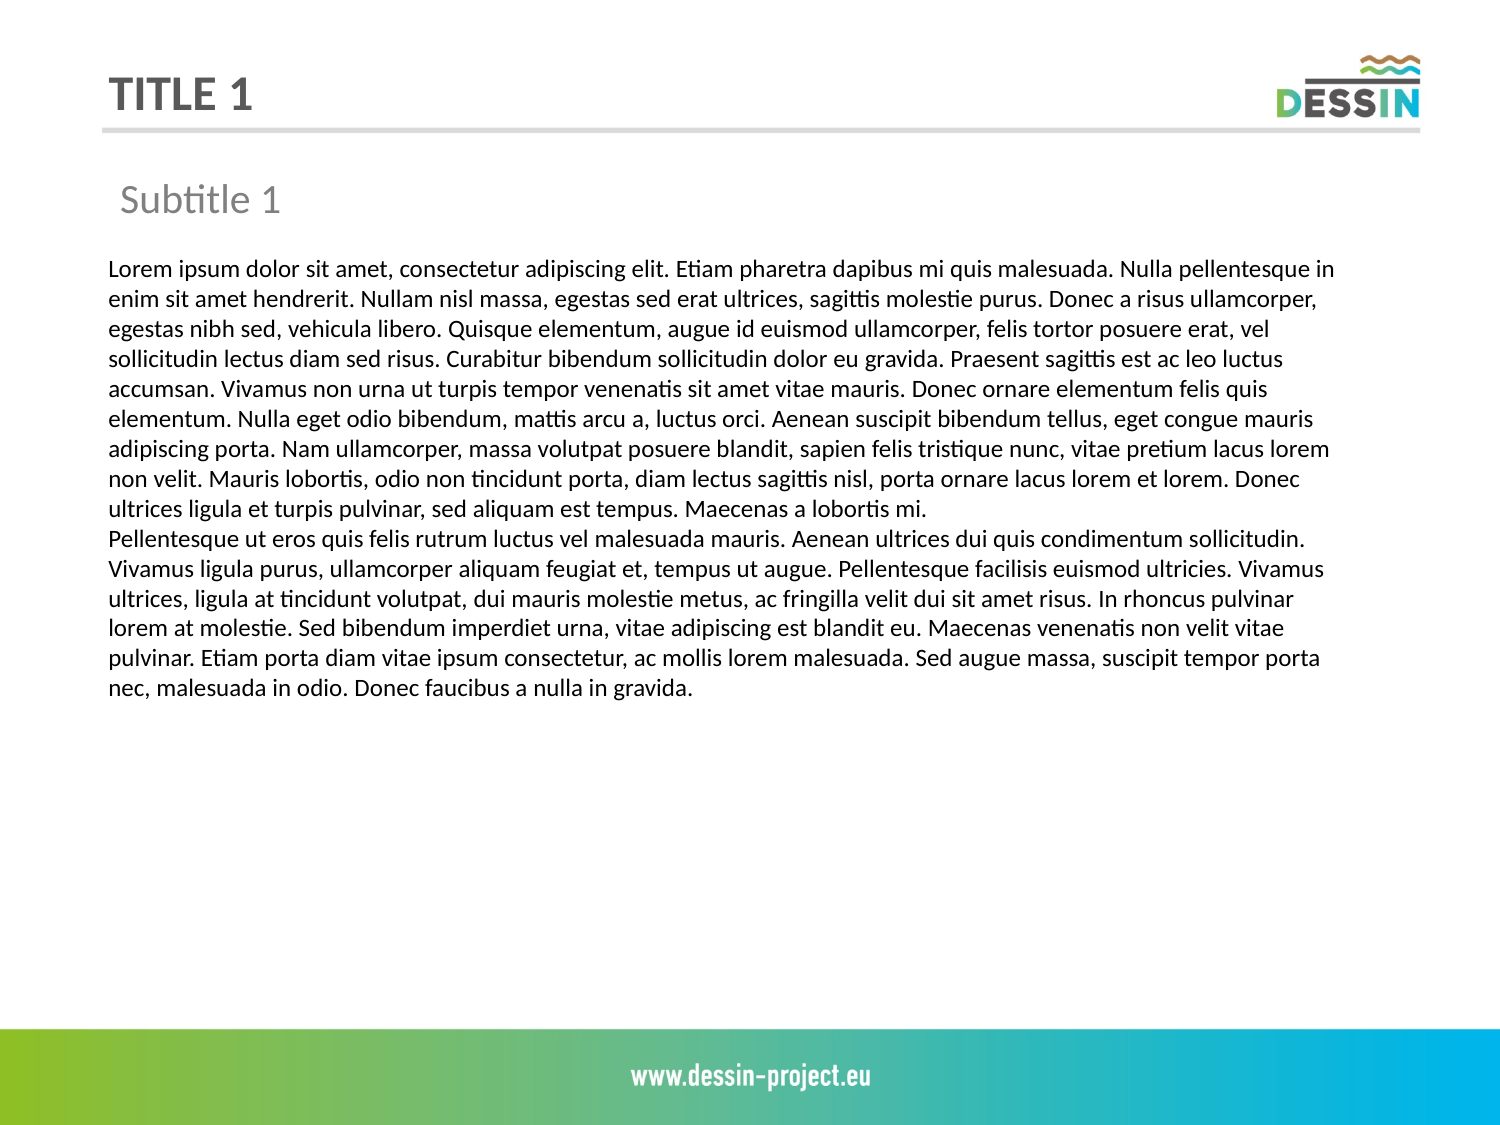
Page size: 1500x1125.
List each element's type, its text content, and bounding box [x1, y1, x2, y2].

text_box TITLE 1 [93, 53, 926, 128]
text_box Lorem ipsum dolor sit amet, consectetur adipiscing elit. Etiam pharetra dapibus mi quis malesuada. Nulla pellentesque in enim sit amet hendrerit. Nullam nisl massa, egestas sed erat ultrices, sagittis molestie purus. Donec a risus ullamcorper, egestas nibh sed, vehicula libero. Quisque elementum, augue id euismod ullamcorper, felis tortor posuere erat, vel sollicitudin lectus diam sed risus. Curabitur bibendum sollicitudin dolor eu gravida. Praesent sagittis est ac leo luctus accumsan. Vivamus non urna ut turpis tempor venenatis sit amet vitae mauris. Donec ornare elementum felis quis elementum. Nulla eget odio bibendum, mattis arcu a, luctus orci. Aenean suscipit bibendum tellus, eget congue mauris adipiscing porta. Nam ullamcorper, massa volutpat posuere blandit, sapien felis tristique nunc, vitae pretium lacus lorem non velit. Mauris lobortis, odio non tincidunt porta, diam lectus sagittis nisl, porta ornare lacus lorem et lorem. Donec ultrices ligula et turpis pulvinar, sed aliquam est tempus. Maecenas a lobortis mi. Pellentesque ut eros quis felis rutrum luctus vel malesuada mauris. Aenean ultrices dui quis condimentum sollicitudin. Vivamus ligula purus, ullamcorper aliquam feugiat et, tempus ut augue. Pellentesque facilisis euismod ultricies. Vivamus ultrices, ligula at tincidunt volutpat, dui mauris molestie metus, ac fringilla velit dui sit amet risus. In rhoncus pulvinar lorem at molestie. Sed bibendum imperdiet urna, vitae adipiscing est blandit eu. Maecenas venenatis non velit vitae pulvinar. Etiam porta diam vitae ipsum consectetur, ac mollis lorem malesuada. Sed augue massa, suscipit tempor porta nec, malesuada in odio. Donec faucibus a nulla in gravida. [93, 245, 1371, 710]
picture [0, 0, 1500, 1125]
text_box Subtitle 1 [105, 164, 938, 229]
